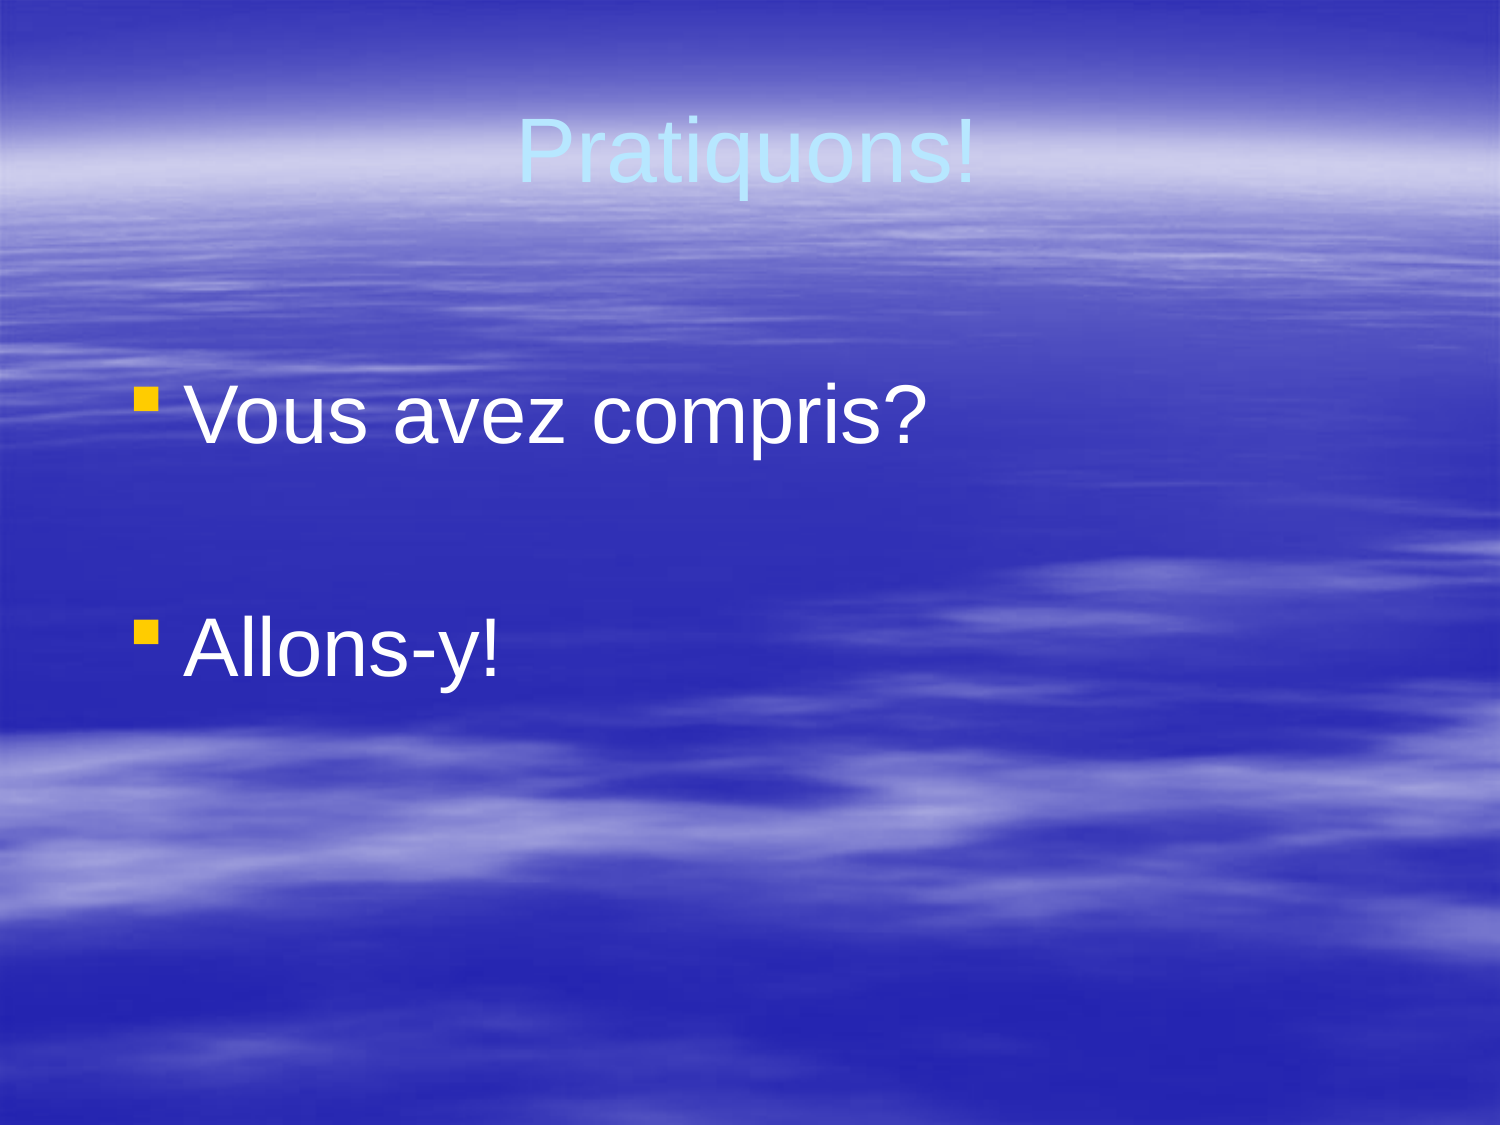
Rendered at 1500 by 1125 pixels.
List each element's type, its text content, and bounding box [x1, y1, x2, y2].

list Vous avez compris? Allons-y! [112, 352, 1400, 1025]
title Pratiquons! [49, 37, 1446, 255]
